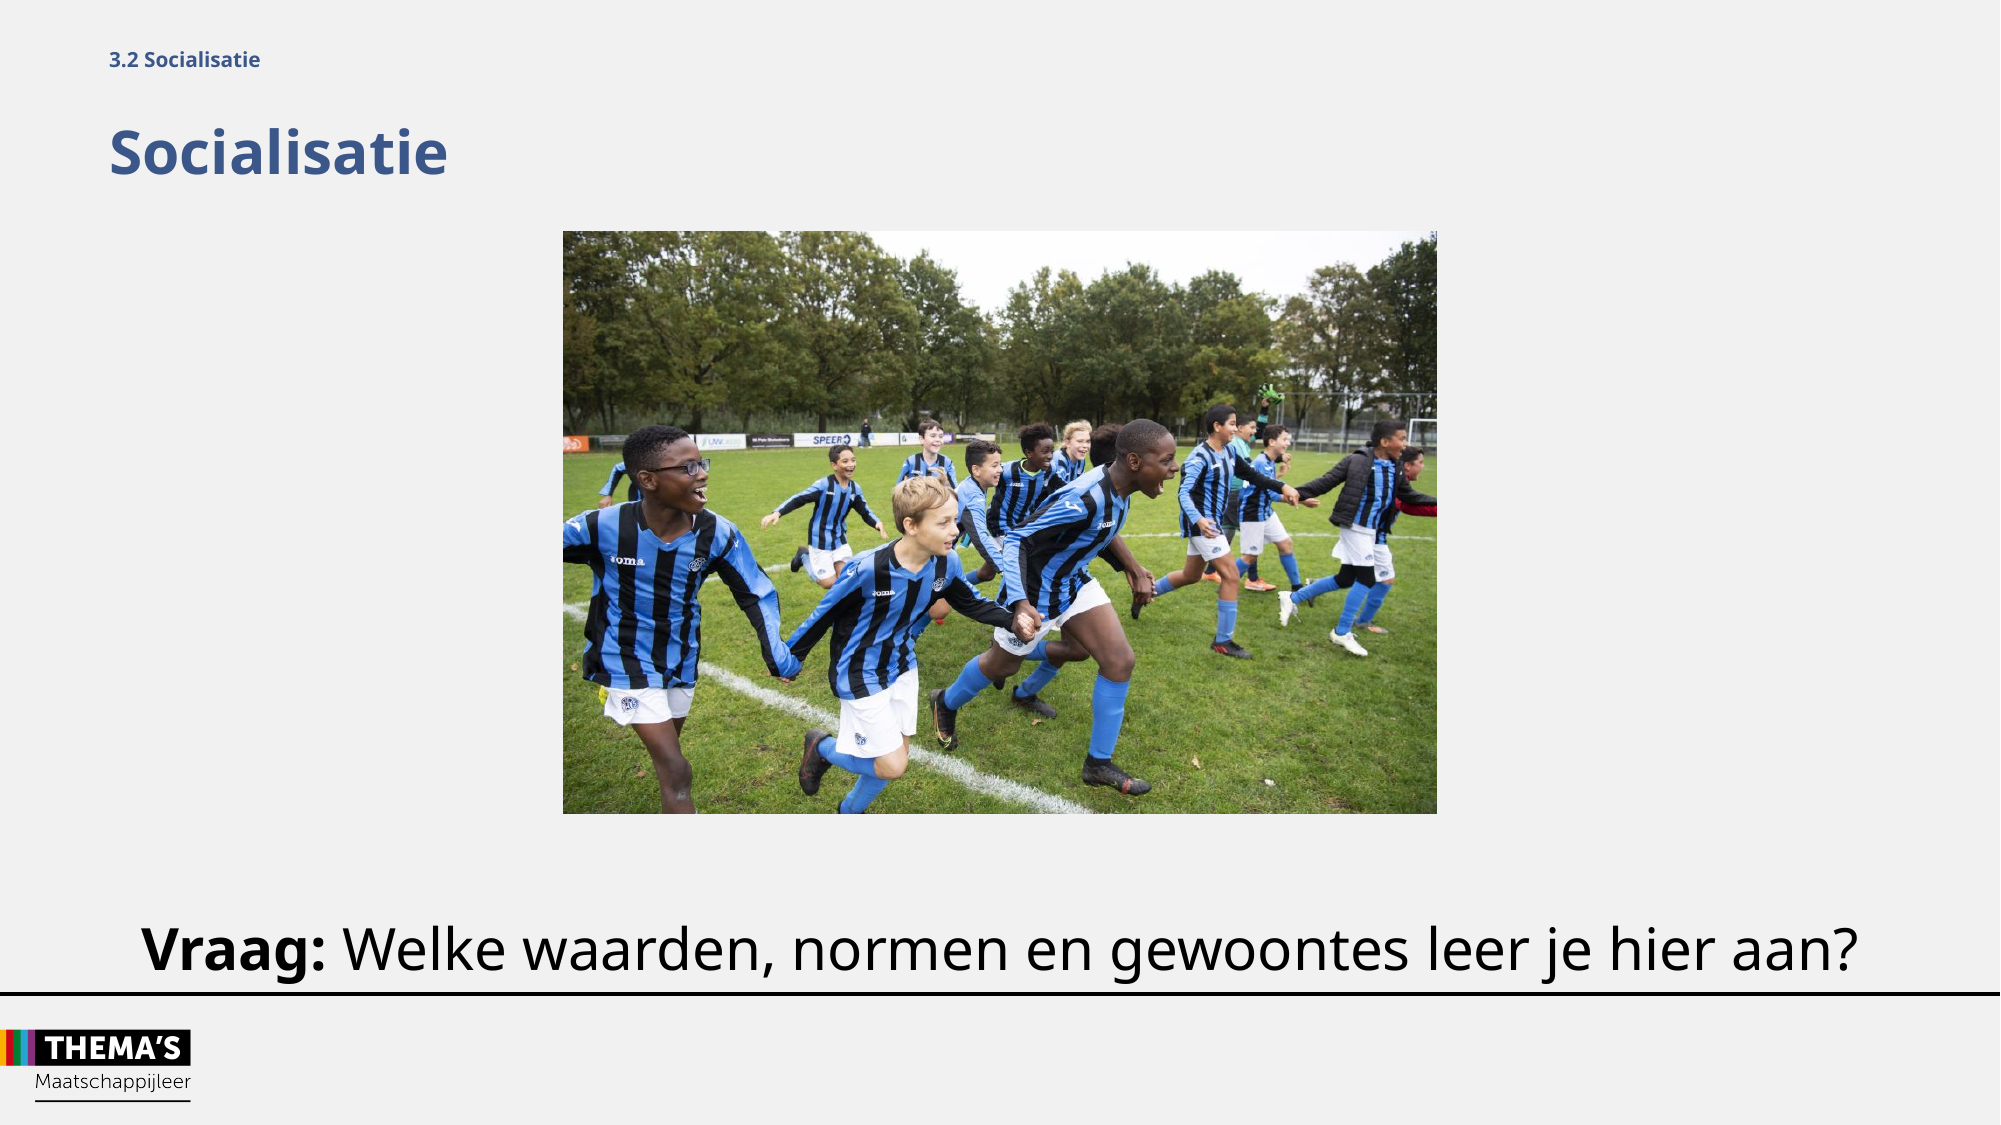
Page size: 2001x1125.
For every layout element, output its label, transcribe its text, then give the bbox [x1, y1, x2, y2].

list 3.2 Socialisatie [94, 33, 941, 88]
list Socialisatie [94, 114, 1879, 205]
picture [563, 231, 1437, 814]
text_box Vraag: Welke waarden, normen en gewoontes leer je hier aan? [126, 904, 1874, 990]
picture [0, 993, 203, 1125]
